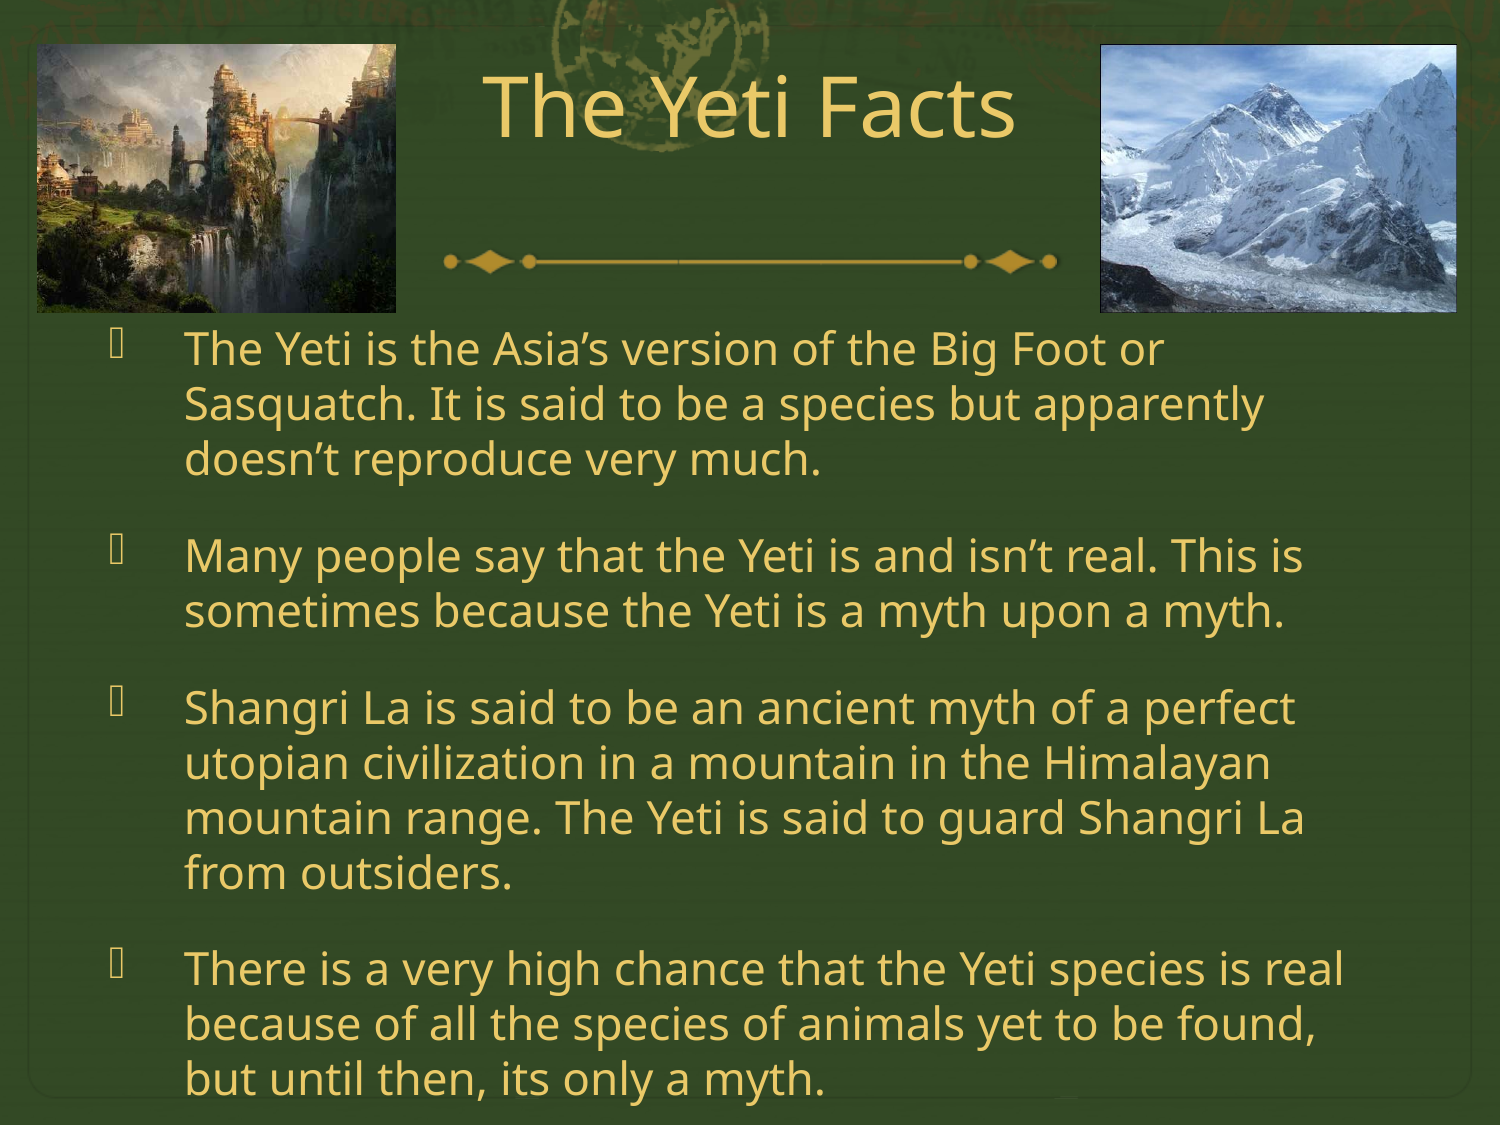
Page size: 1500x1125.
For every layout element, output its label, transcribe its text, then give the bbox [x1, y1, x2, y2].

list The Yeti is the Asia’s version of the Big Foot or Sasquatch. It is said to be a species but apparently doesn’t reproduce very much. Many people say that the Yeti is and isn’t real. This is sometimes because the Yeti is a myth upon a myth. Shangri La is said to be an ancient myth of a perfect utopian civilization in a mountain in the Himalayan mountain range. The Yeti is said to guard Shangri La from outsiders. There is a very high chance that the Yeti species is real because of all the species of animals yet to be found, but until then, its only a myth. [93, 312, 1407, 1100]
picture [0, 0, 1500, 1125]
title The Yeti Facts [398, 45, 1089, 233]
